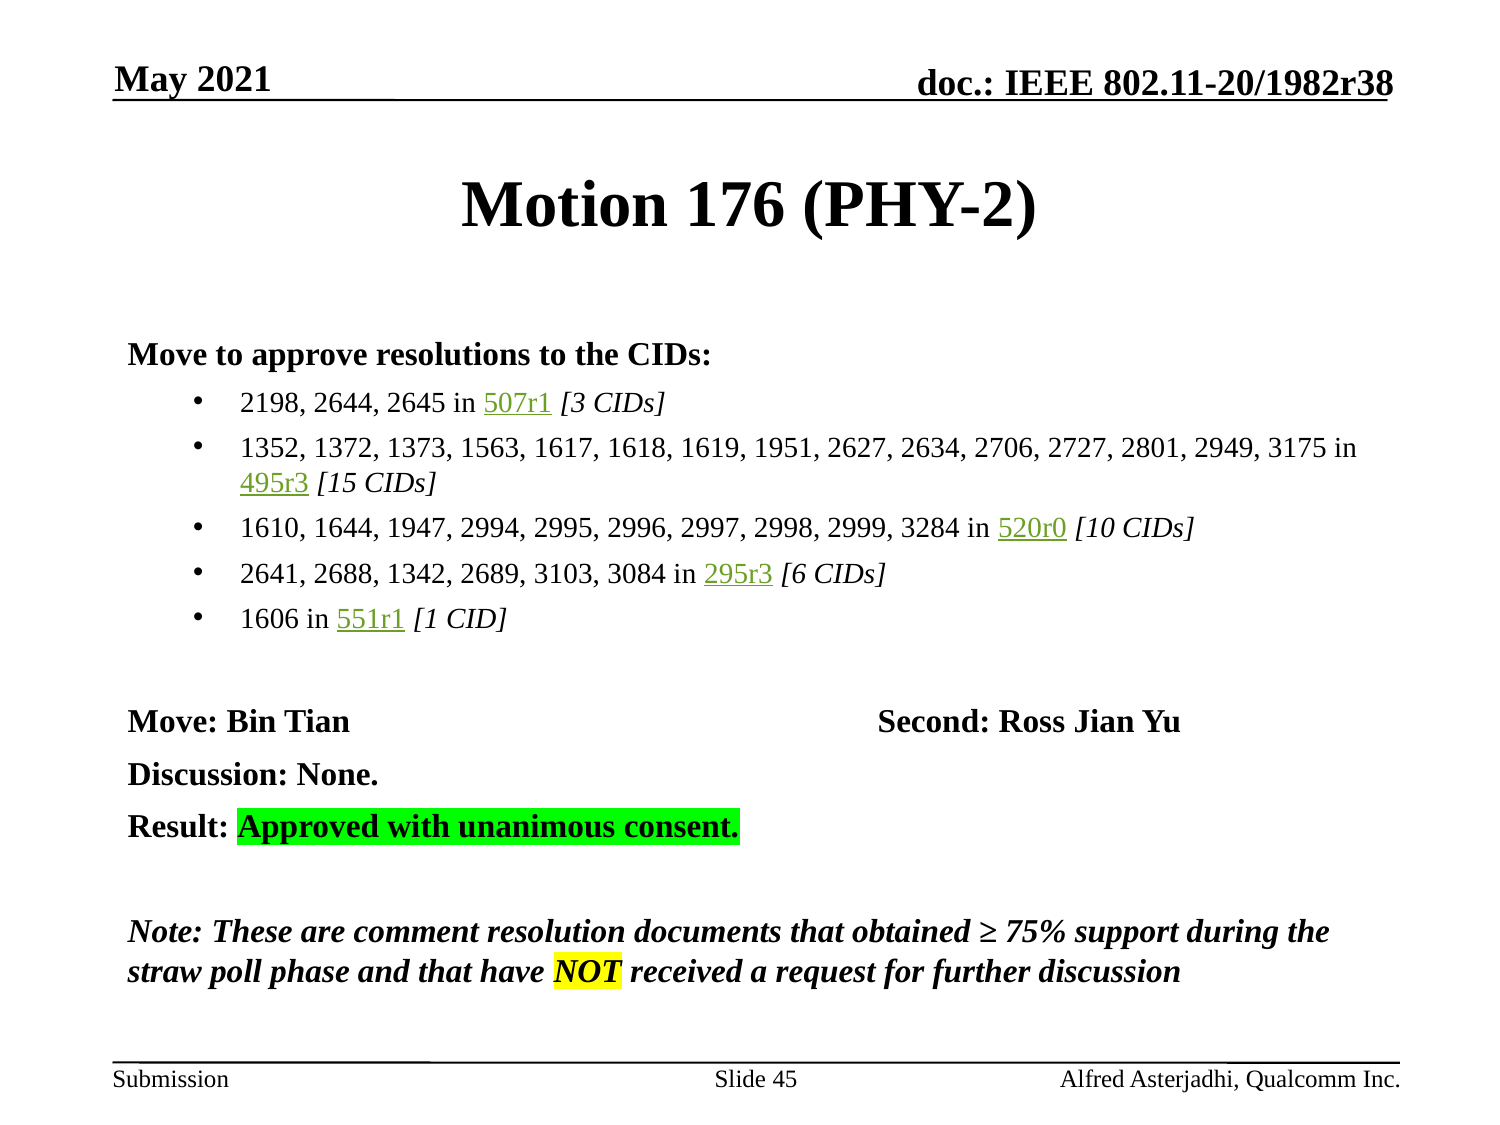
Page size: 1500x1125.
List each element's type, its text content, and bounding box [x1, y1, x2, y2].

list Move to approve resolutions to the CIDs: 2198, 2644, 2645 in 507r1 [3 CIDs] 1352, 1372, 1373, 1563, 1617, 1618, 1619, 1951, 2627, 2634, 2706, 2727, 2801, 2949, 3175 in 495r3 [15 CIDs] 1610, 1644, 1947, 2994, 2995, 2996, 2997, 2998, 2999, 3284 in 520r0 [10 CIDs] 2641, 2688, 1342, 2689, 3103, 3084 in 295r3 [6 CIDs] 1606 in 551r1 [1 CID] Move: Bin Tian Second: Ross Jian Yu Discussion: None. Result: Approved with unanimous consent. Note: These are comment resolution documents that obtained ≥ 75% support during the straw poll phase and that have NOT received a request for further discussion [112, 324, 1388, 1063]
title Motion 176 (PHY-2) [112, 112, 1388, 288]
footer Alfred Asterjadhi, Qualcomm Inc. [878, 1061, 1402, 1093]
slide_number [114, 54, 423, 100]
slide_number Slide 45 [712, 1061, 800, 1123]
